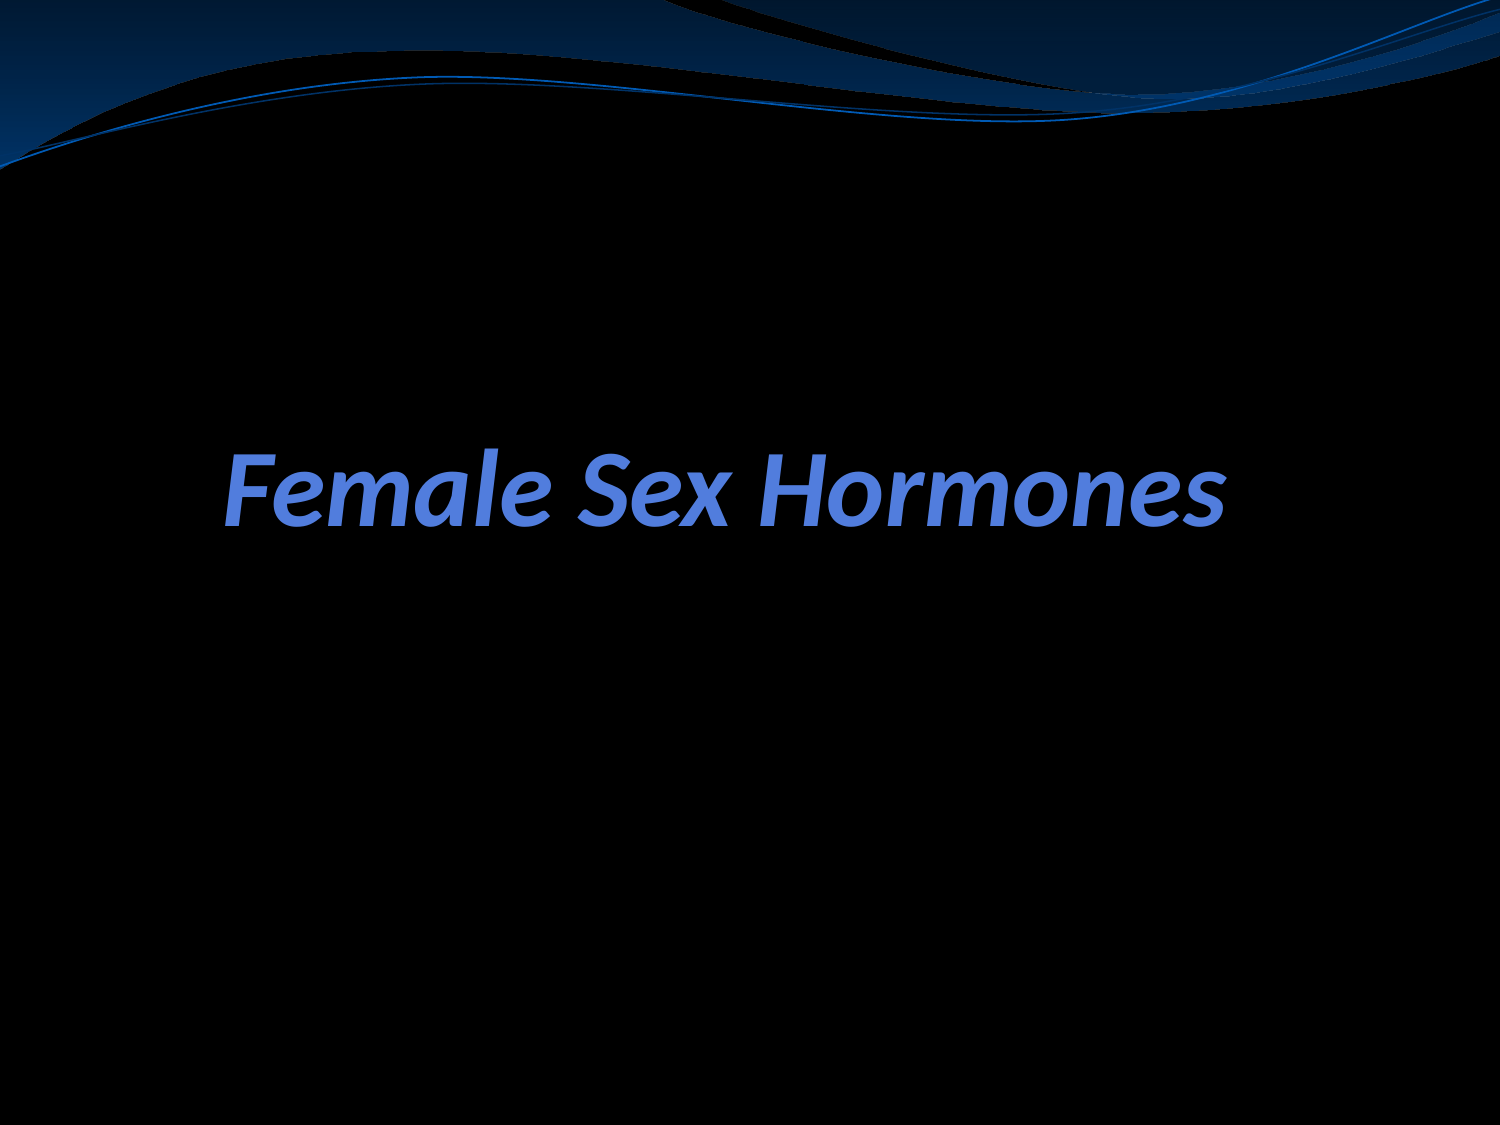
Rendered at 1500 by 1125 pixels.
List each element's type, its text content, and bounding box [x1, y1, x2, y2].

title Female Sex Hormones [87, 324, 1363, 549]
